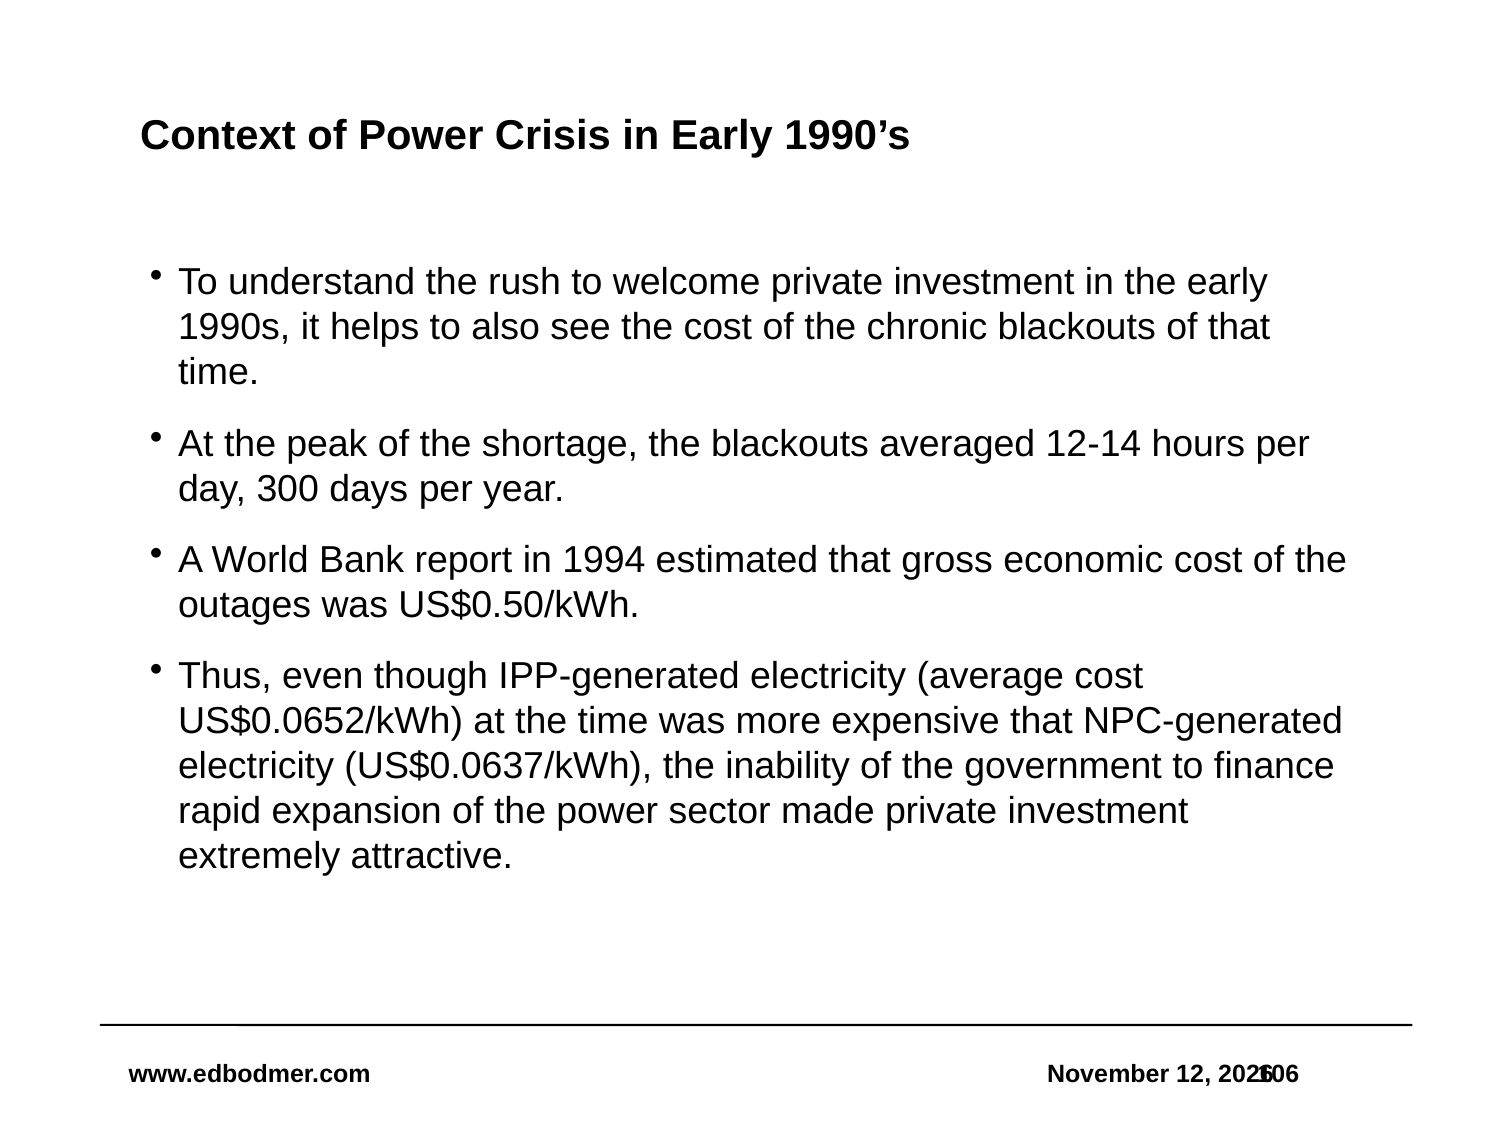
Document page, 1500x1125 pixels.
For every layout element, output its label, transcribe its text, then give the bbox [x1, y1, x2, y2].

title Context of Power Crisis in Early 1990’s [124, 99, 1288, 226]
list To understand the rush to welcome private investment in the early 1990s, it helps to also see the cost of the chronic blackouts of that time. At the peak of the shortage, the blackouts averaged 12-14 hours per day, 300 days per year. A World Bank report in 1994 estimated that gross economic cost of the outages was US$0.50/kWh. Thus, even though IPP-generated electricity (average cost US$0.0652/kWh) at the time was more expensive that NPC-generated electricity (US$0.0637/kWh), the inability of the government to finance rapid expansion of the power sector made private investment extremely attractive. [124, 249, 1376, 1001]
